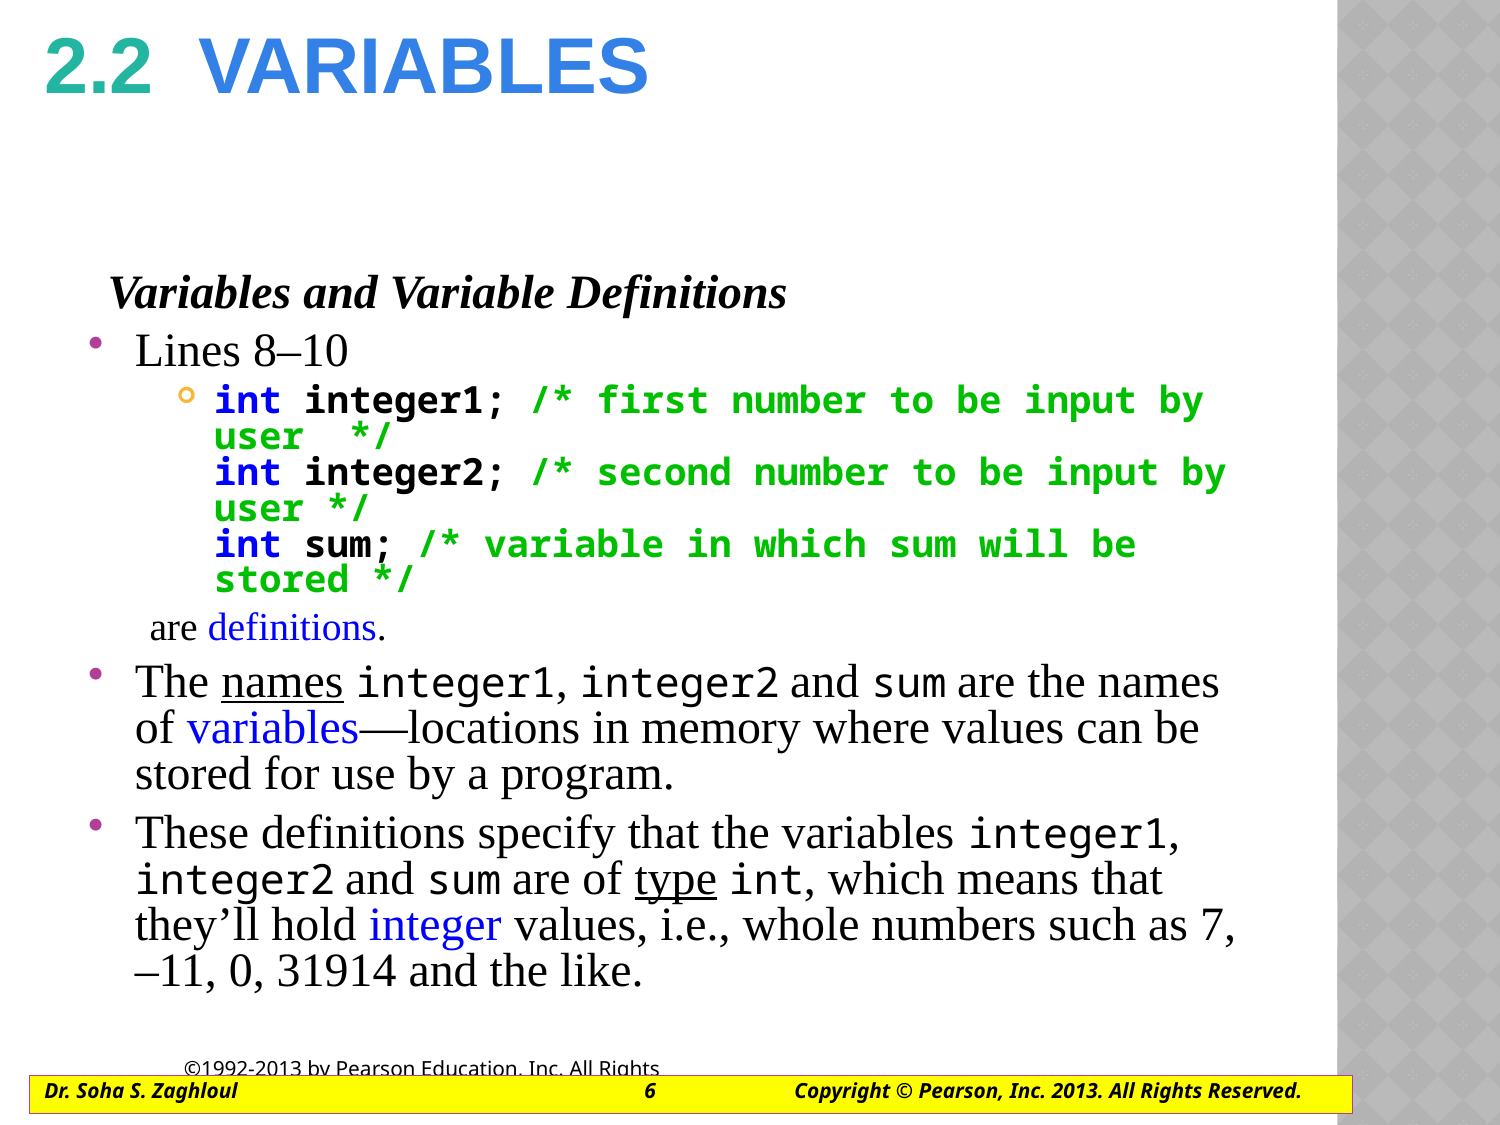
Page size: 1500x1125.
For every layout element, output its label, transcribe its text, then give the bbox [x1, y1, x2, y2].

text_box Dr. Soha S. Zaghloul 6 Copyright © Pearson, Inc. 2013. All Rights Reserved. [29, 1075, 1353, 1114]
text_box 2.2 VARIABLES [29, 7, 1447, 195]
list Variables and Variable Definitions Lines 8–10 int integer1; /* first number to be input by user */ int integer2; /* second number to be input by user */ int sum; /* variable in which sum will be stored */ are definitions. The names integer1, integer2 and sum are the names of variables—locations in memory where values can be stored for use by a program. These definitions specify that the variables integer1, integer2 and sum are of type int, which means that they’ll hold integer values, i.e., whole numbers such as 7, –11, 0, 31914 and the like. [75, 264, 1263, 1059]
